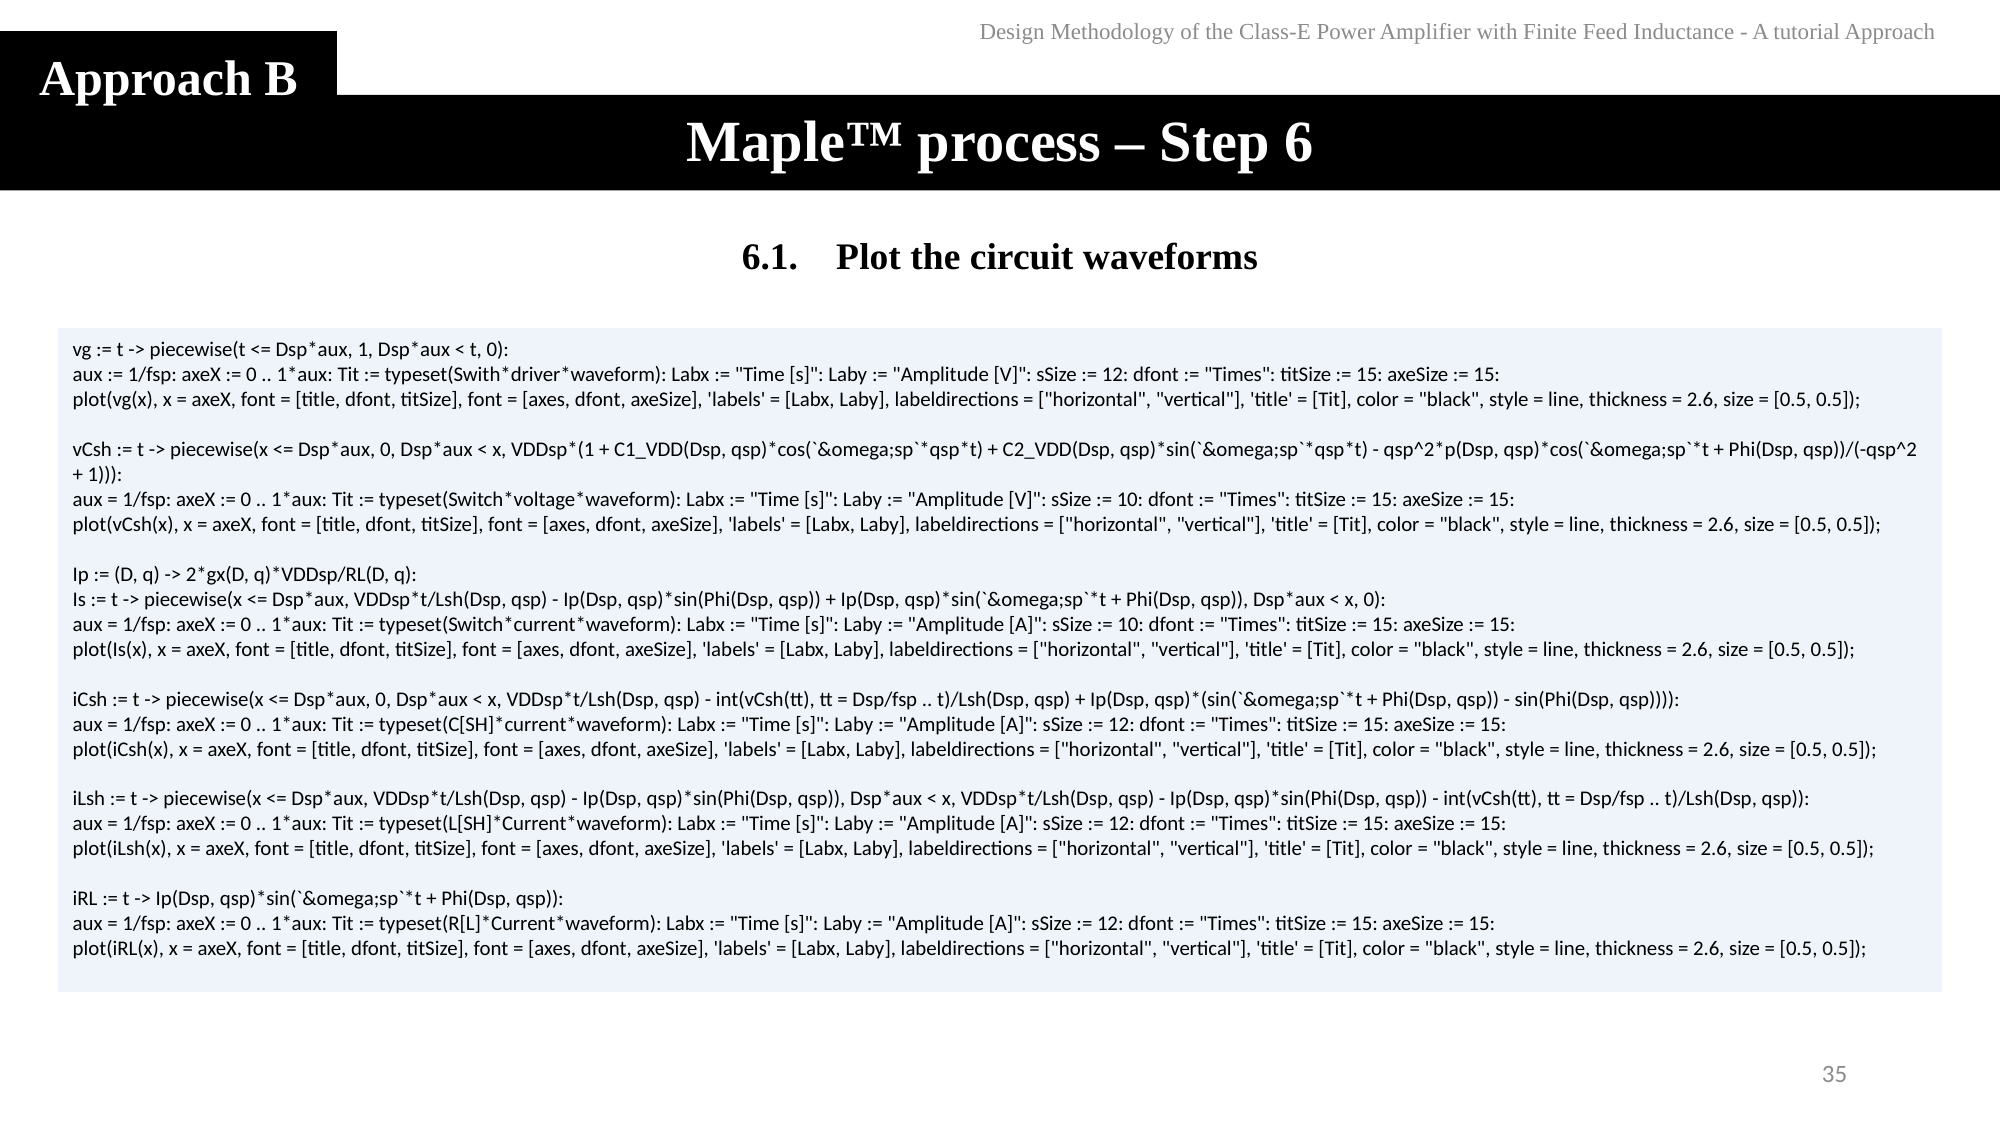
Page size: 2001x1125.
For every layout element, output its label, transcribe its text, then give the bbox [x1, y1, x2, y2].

footer Design Methodology of the Class-E Power Amplifier with Finite Feed Inductance - A tutorial Approach [916, 0, 2000, 61]
text_box vg := t -> piecewise(t <= Dsp*aux, 1, Dsp*aux < t, 0): aux := 1/fsp: axeX := 0 .. 1*aux: Tit := typeset(Swith*driver*waveform): Labx := "Time [s]": Laby := "Amplitude [V]": sSize := 12: dfont := "Times": titSize := 15: axeSize := 15: plot(vg(x), x = axeX, font = [title, dfont, titSize], font = [axes, dfont, axeSize], 'labels' = [Labx, Laby], labeldirections = ["horizontal", "vertical"], 'title' = [Tit], color = "black", style = line, thickness = 2.6, size = [0.5, 0.5]); vCsh := t -> piecewise(x <= Dsp*aux, 0, Dsp*aux < x, VDDsp*(1 + C1_VDD(Dsp, qsp)*cos(`&omega;sp`*qsp*t) + C2_VDD(Dsp, qsp)*sin(`&omega;sp`*qsp*t) - qsp^2*p(Dsp, qsp)*cos(`&omega;sp`*t + Phi(Dsp, qsp))/(-qsp^2 + 1))): aux = 1/fsp: axeX := 0 .. 1*aux: Tit := typeset(Switch*voltage*waveform): Labx := "Time [s]": Laby := "Amplitude [V]": sSize := 10: dfont := "Times": titSize := 15: axeSize := 15: plot(vCsh(x), x = axeX, font = [title, dfont, titSize], font = [axes, dfont, axeSize], 'labels' = [Labx, Laby], labeldirections = ["horizontal", "vertical"], 'title' = [Tit], color = "black", style = line, thickness = 2.6, size = [0.5, 0.5]); Ip := (D, q) -> 2*gx(D, q)*VDDsp/RL(D, q): Is := t -> piecewise(x <= Dsp*aux, VDDsp*t/Lsh(Dsp, qsp) - Ip(Dsp, qsp)*sin(Phi(Dsp, qsp)) + Ip(Dsp, qsp)*sin(`&omega;sp`*t + Phi(Dsp, qsp)), Dsp*aux < x, 0): aux = 1/fsp: axeX := 0 .. 1*aux: Tit := typeset(Switch*current*waveform): Labx := "Time [s]": Laby := "Amplitude [A]": sSize := 10: dfont := "Times": titSize := 15: axeSize := 15: plot(Is(x), x = axeX, font = [title, dfont, titSize], font = [axes, dfont, axeSize], 'labels' = [Labx, Laby], labeldirections = ["horizontal", "vertical"], 'title' = [Tit], color = "black", style = line, thickness = 2.6, size = [0.5, 0.5]); iCsh := t -> piecewise(x <= Dsp*aux, 0, Dsp*aux < x, VDDsp*t/Lsh(Dsp, qsp) - int(vCsh(tt), tt = Dsp/fsp .. t)/Lsh(Dsp, qsp) + Ip(Dsp, qsp)*(sin(`&omega;sp`*t + Phi(Dsp, qsp)) - sin(Phi(Dsp, qsp)))): aux = 1/fsp: axeX := 0 .. 1*aux: Tit := typeset(C[SH]*current*waveform): Labx := "Time [s]": Laby := "Amplitude [A]": sSize := 12: dfont := "Times": titSize := 15: axeSize := 15: plot(iCsh(x), x = axeX, font = [title, dfont, titSize], font = [axes, dfont, axeSize], 'labels' = [Labx, Laby], labeldirections = ["horizontal", "vertical"], 'title' = [Tit], color = "black", style = line, thickness = 2.6, size = [0.5, 0.5]); iLsh := t -> piecewise(x <= Dsp*aux, VDDsp*t/Lsh(Dsp, qsp) - Ip(Dsp, qsp)*sin(Phi(Dsp, qsp)), Dsp*aux < x, VDDsp*t/Lsh(Dsp, qsp) - Ip(Dsp, qsp)*sin(Phi(Dsp, qsp)) - int(vCsh(tt), tt = Dsp/fsp .. t)/Lsh(Dsp, qsp)): aux = 1/fsp: axeX := 0 .. 1*aux: Tit := typeset(L[SH]*Current*waveform): Labx := "Time [s]": Laby := "Amplitude [A]": sSize := 12: dfont := "Times": titSize := 15: axeSize := 15: plot(iLsh(x), x = axeX, font = [title, dfont, titSize], font = [axes, dfont, axeSize], 'labels' = [Labx, Laby], labeldirections = ["horizontal", "vertical"], 'title' = [Tit], color = "black", style = line, thickness = 2.6, size = [0.5, 0.5]); iRL := t -> Ip(Dsp, qsp)*sin(`&omega;sp`*t + Phi(Dsp, qsp)): aux = 1/fsp: axeX := 0 .. 1*aux: Tit := typeset(R[L]*Current*waveform): Labx := "Time [s]": Laby := "Amplitude [A]": sSize := 12: dfont := "Times": titSize := 15: axeSize := 15: plot(iRL(x), x = axeX, font = [title, dfont, titSize], font = [axes, dfont, axeSize], 'labels' = [Labx, Laby], labeldirections = ["horizontal", "vertical"], 'title' = [Tit], color = "black", style = line, thickness = 2.6, size = [0.5, 0.5]); [57, 328, 1942, 993]
slide_number 35 [1412, 1042, 1863, 1103]
text_box 6.1. Plot the circuit waveforms [401, 224, 1599, 285]
title Maple™ process – Step 6 [0, 94, 2000, 191]
text_box Approach B [0, 31, 337, 127]
